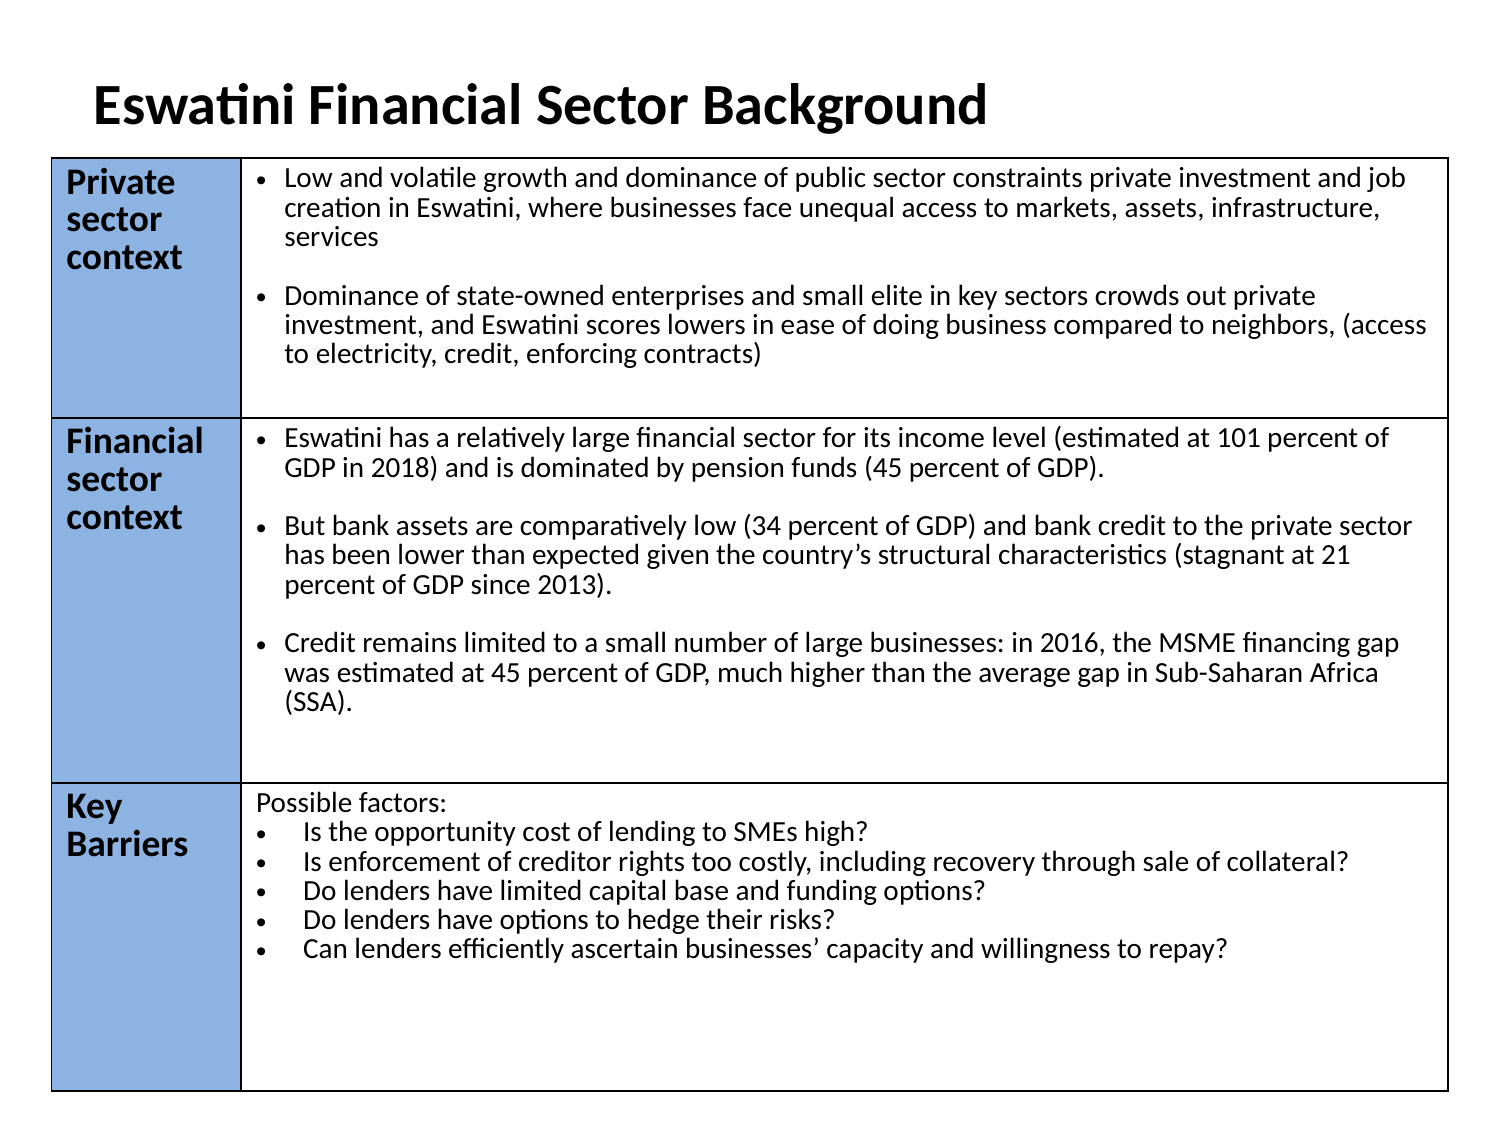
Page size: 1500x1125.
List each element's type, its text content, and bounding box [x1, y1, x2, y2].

table_header Low and volatile growth and dominance of public sector constraints private investment and job creation in Eswatini, where businesses face unequal access to markets, assets, infrastructure, services Dominance of state-owned enterprises and small elite in key sectors crowds out private investment, and Eswatini scores lowers in ease of doing business compared to neighbors, (access to electricity, credit, enforcing contracts) [242, 159, 1447, 417]
table_cell Possible factors: Is the opportunity cost of lending to SMEs high? Is enforcement of creditor rights too costly, including recovery through sale of collateral? Do lenders have limited capital base and funding options? Do lenders have options to hedge their risks? Can lenders efficiently ascertain businesses’ capacity and willingness to repay? [242, 784, 1447, 1090]
table_cell Financial sector context [52, 419, 240, 782]
table_cell Eswatini has a relatively large financial sector for its income level (estimated at 101 percent of GDP in 2018) and is dominated by pension funds (45 percent of GDP). But bank assets are comparatively low (34 percent of GDP) and bank credit to the private sector has been lower than expected given the country’s structural characteristics (stagnant at 21 percent of GDP since 2013). Credit remains limited to a small number of large businesses: in 2016, the MSME financing gap was estimated at 45 percent of GDP, much higher than the average gap in Sub-Saharan Africa (SSA). [242, 419, 1447, 782]
text_box Eswatini Financial Sector Background [79, 58, 1005, 144]
table_header Private sector context [52, 159, 240, 417]
table_cell Key Barriers [52, 784, 240, 1090]
